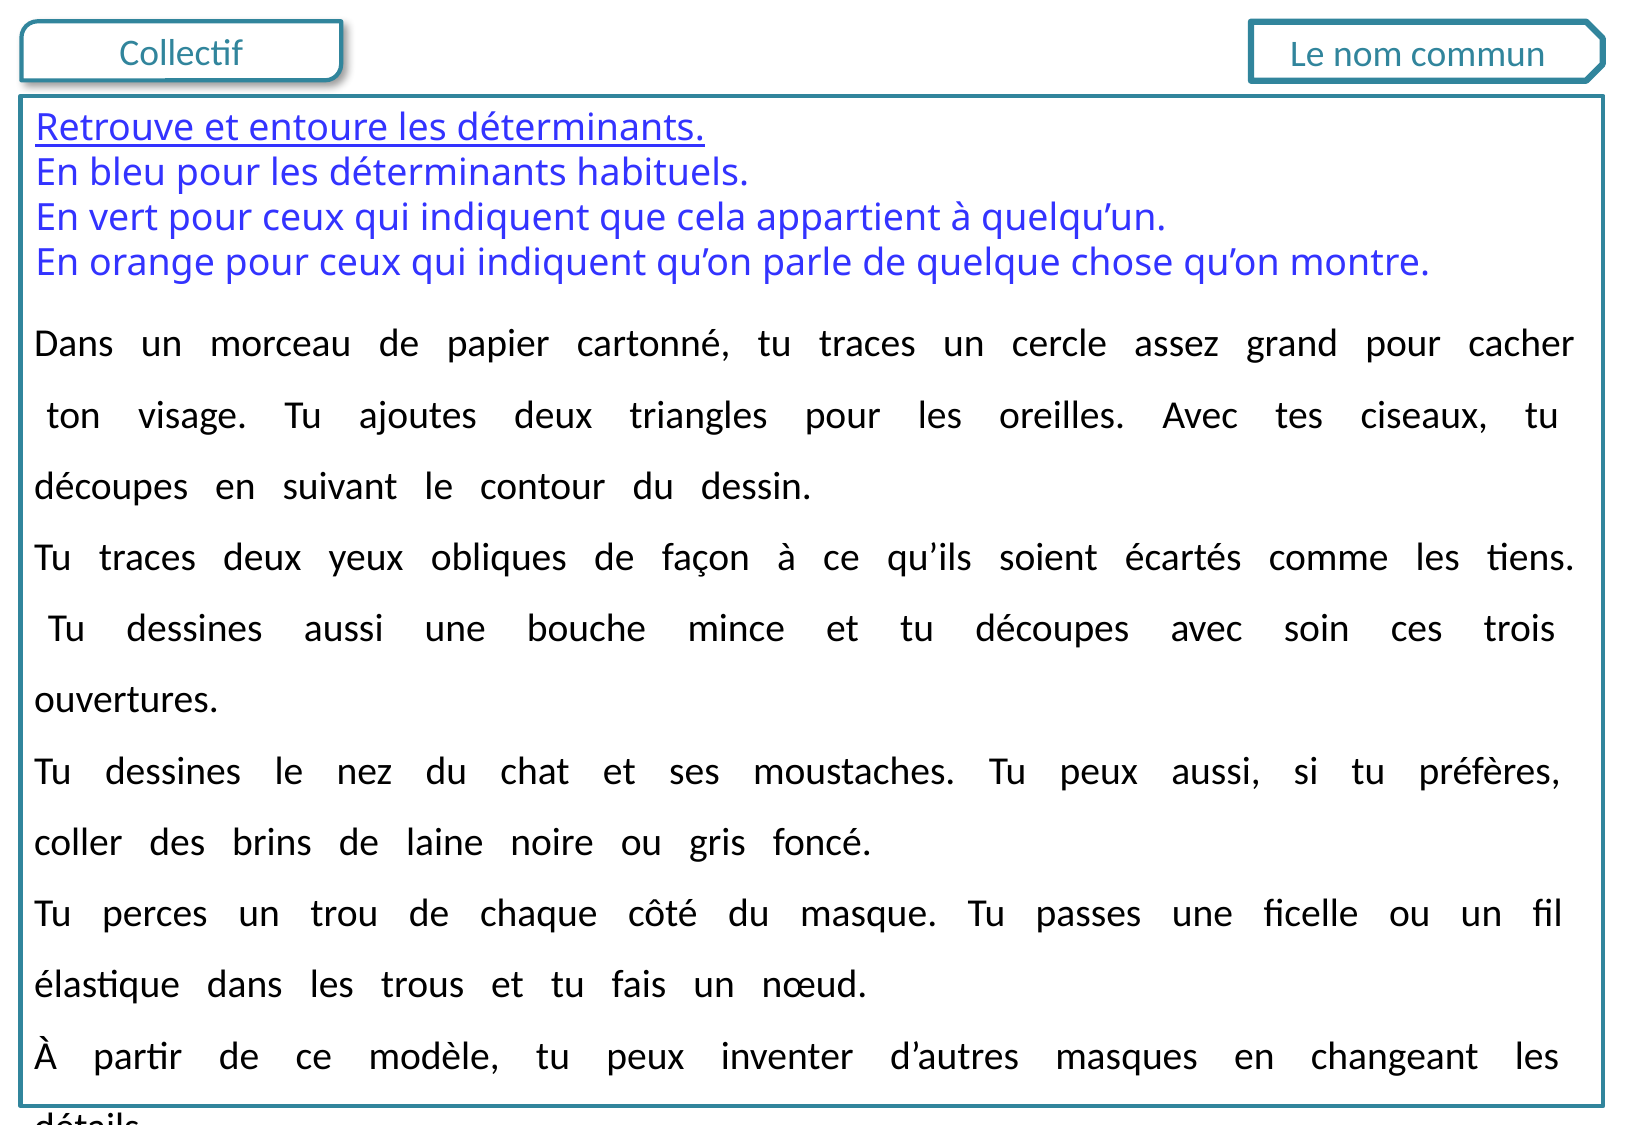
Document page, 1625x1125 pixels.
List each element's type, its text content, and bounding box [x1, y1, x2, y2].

list Retrouve et entoure les déterminants. En bleu pour les déterminants habituels. En vert pour ceux qui indiquent que cela appartient à quelqu’un. En orange pour ceux qui indiquent qu’on parle de quelque chose qu’on montre. [18, 94, 1605, 1108]
list Dans un morceau de papier cartonné, tu traces un cercle assez grand pour cacher ton visage. Tu ajoutes deux triangles pour les oreilles. Avec tes ciseaux, tu découpes en suivant le contour du dessin. Tu traces deux yeux obliques de façon à ce qu’ils soient écartés comme les tiens. Tu dessines aussi une bouche mince et tu découpes avec soin ces trois ouvertures. Tu dessines le nez du chat et ses moustaches. Tu peux aussi, si tu préfères, coller des brins de laine noire ou gris foncé. Tu perces un trou de chaque côté du masque. Tu passes une ficelle ou un fil élastique dans les trous et tu fais un nœud. À partir de ce modèle, tu peux inventer d’autres masques en changeant les détails. [19, 286, 1602, 1106]
list Le nom commun [1251, 21, 1585, 81]
